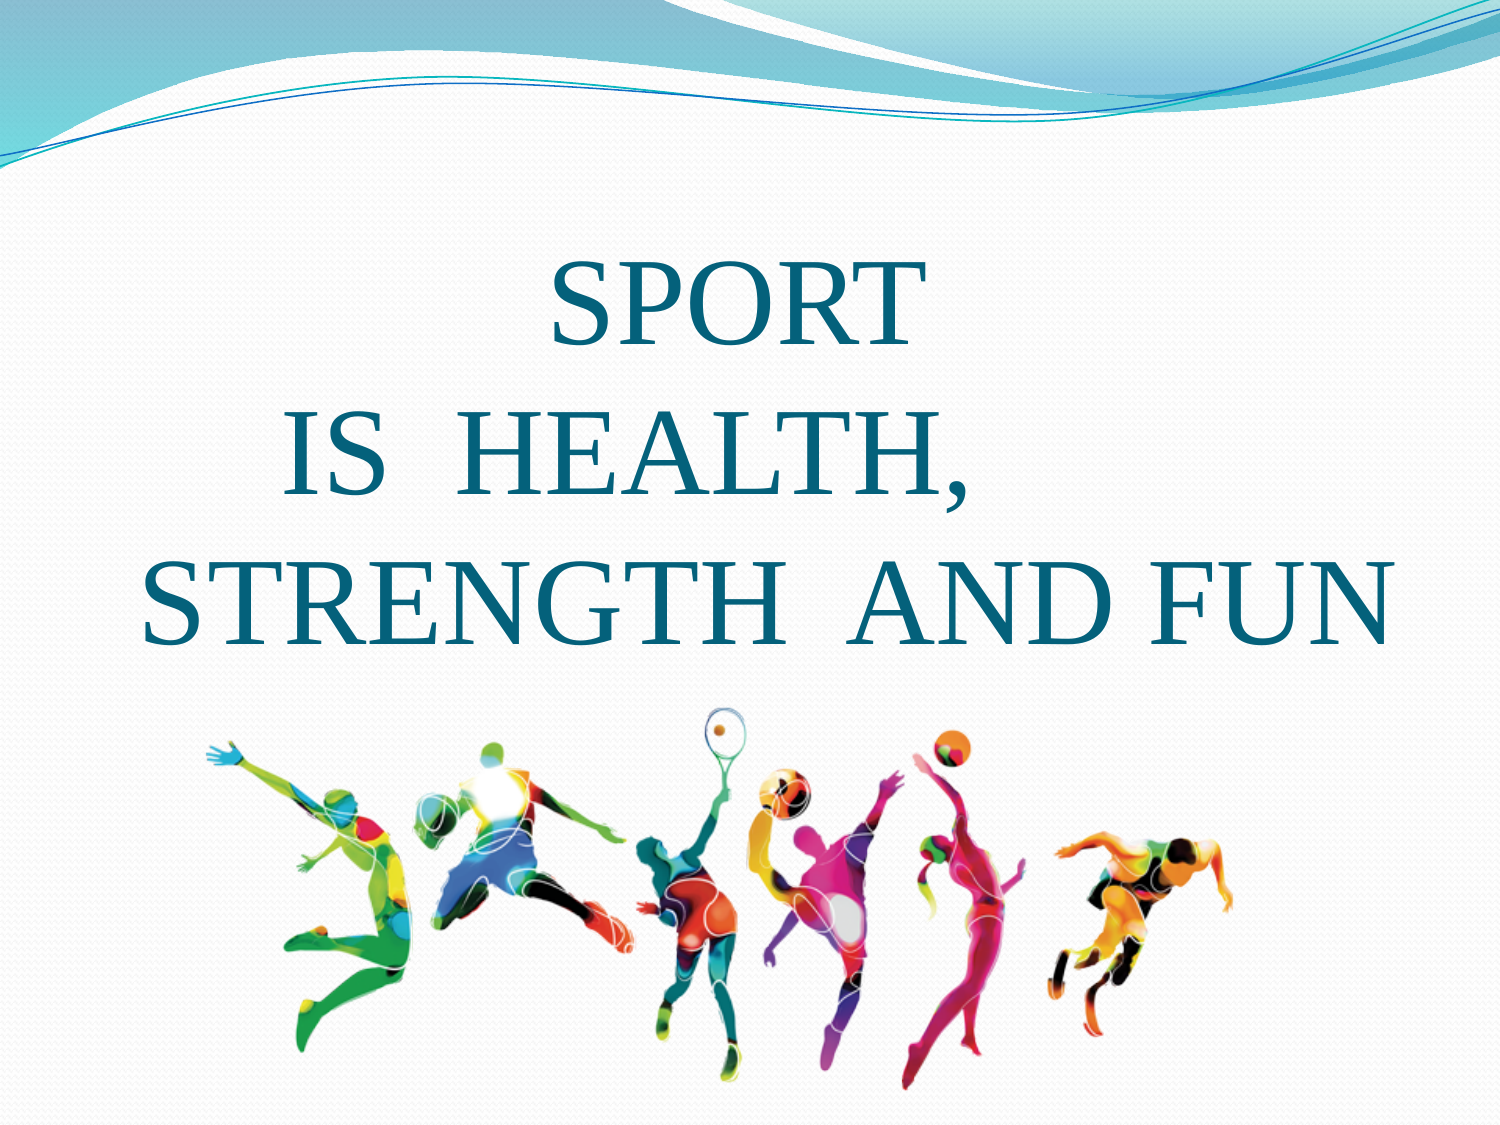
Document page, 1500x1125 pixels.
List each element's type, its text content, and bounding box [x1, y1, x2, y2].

title SPORT IS HEALTH, STRENGTH AND FUN [105, 117, 1430, 670]
picture [70, 702, 1415, 1094]
